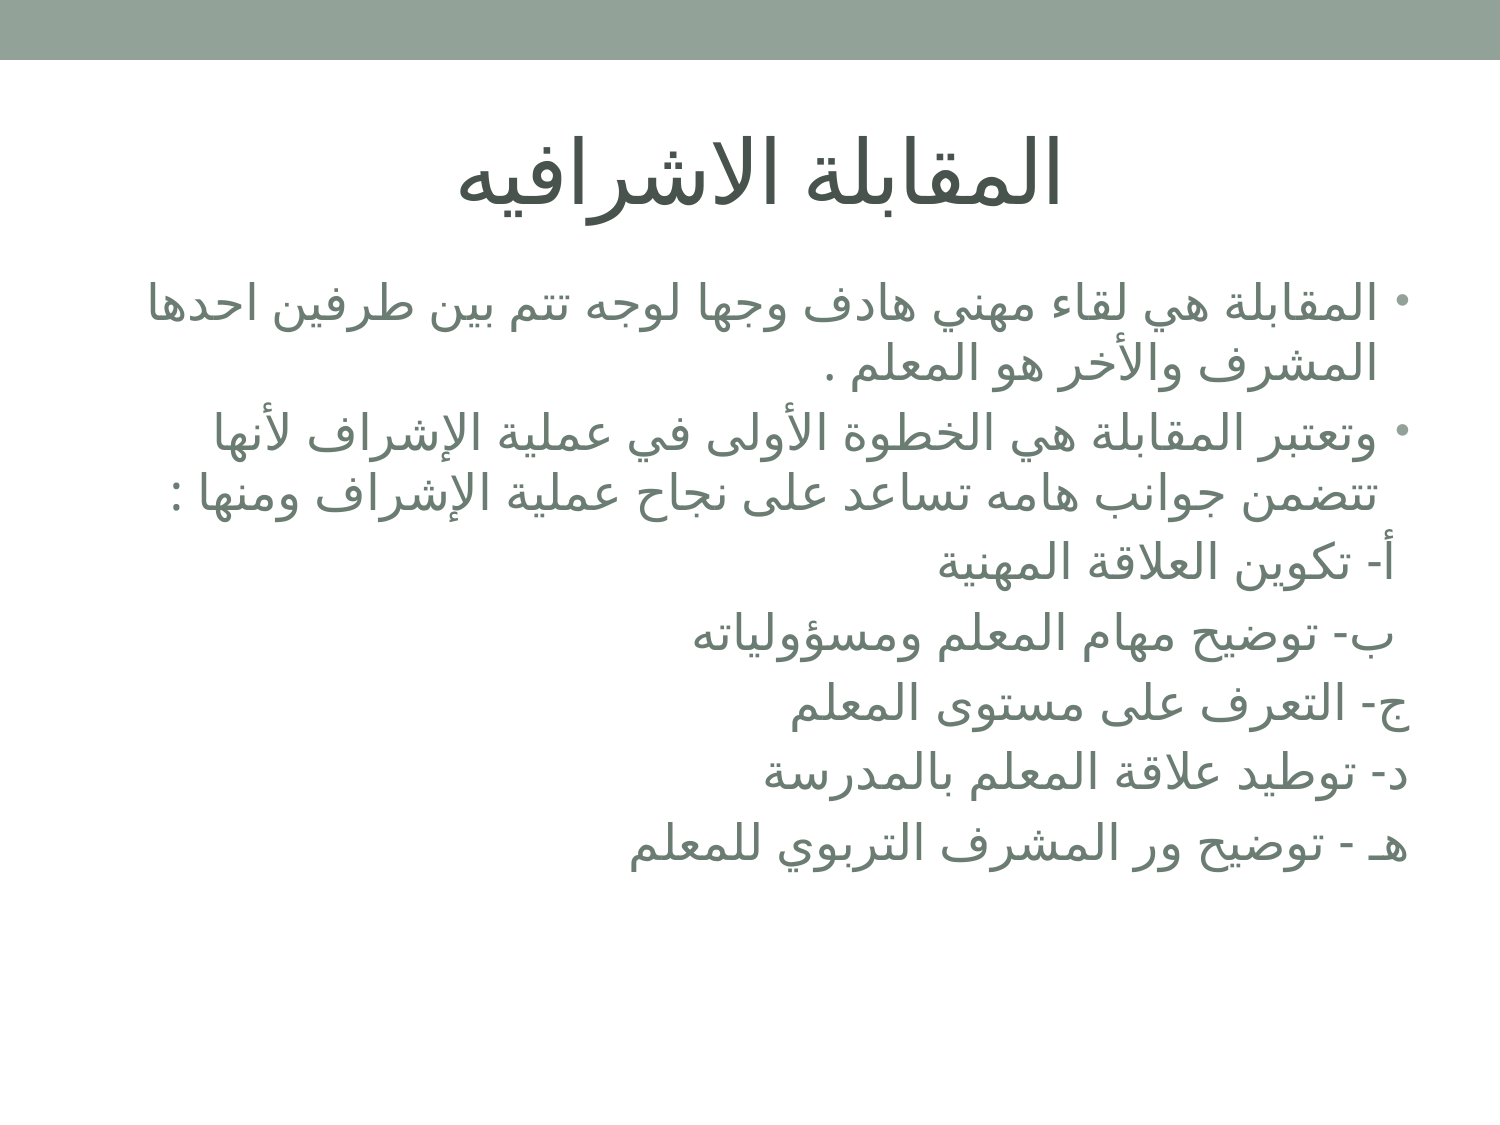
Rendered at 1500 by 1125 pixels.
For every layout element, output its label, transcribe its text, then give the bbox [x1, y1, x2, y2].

title المقابلة الاشرافيه [75, 87, 1425, 250]
list المقابلة هي لقاء مهني هادف وجها لوجه تتم بين طرفين احدها المشرف والأخر هو المعلم . وتعتبر المقابلة هي الخطوة الأولى في عملية الإشراف لأنها تتضمن جوانب هامه تساعد على نجاح عملية الإشراف ومنها : أ- تكوين العلاقة المهنية ب- توضيح مهام المعلم ومسؤولياته ج- التعرف على مستوى المعلم د- توطيد علاقة المعلم بالمدرسة هـ - توضيح ور المشرف التربوي للمعلم [75, 262, 1425, 1063]
